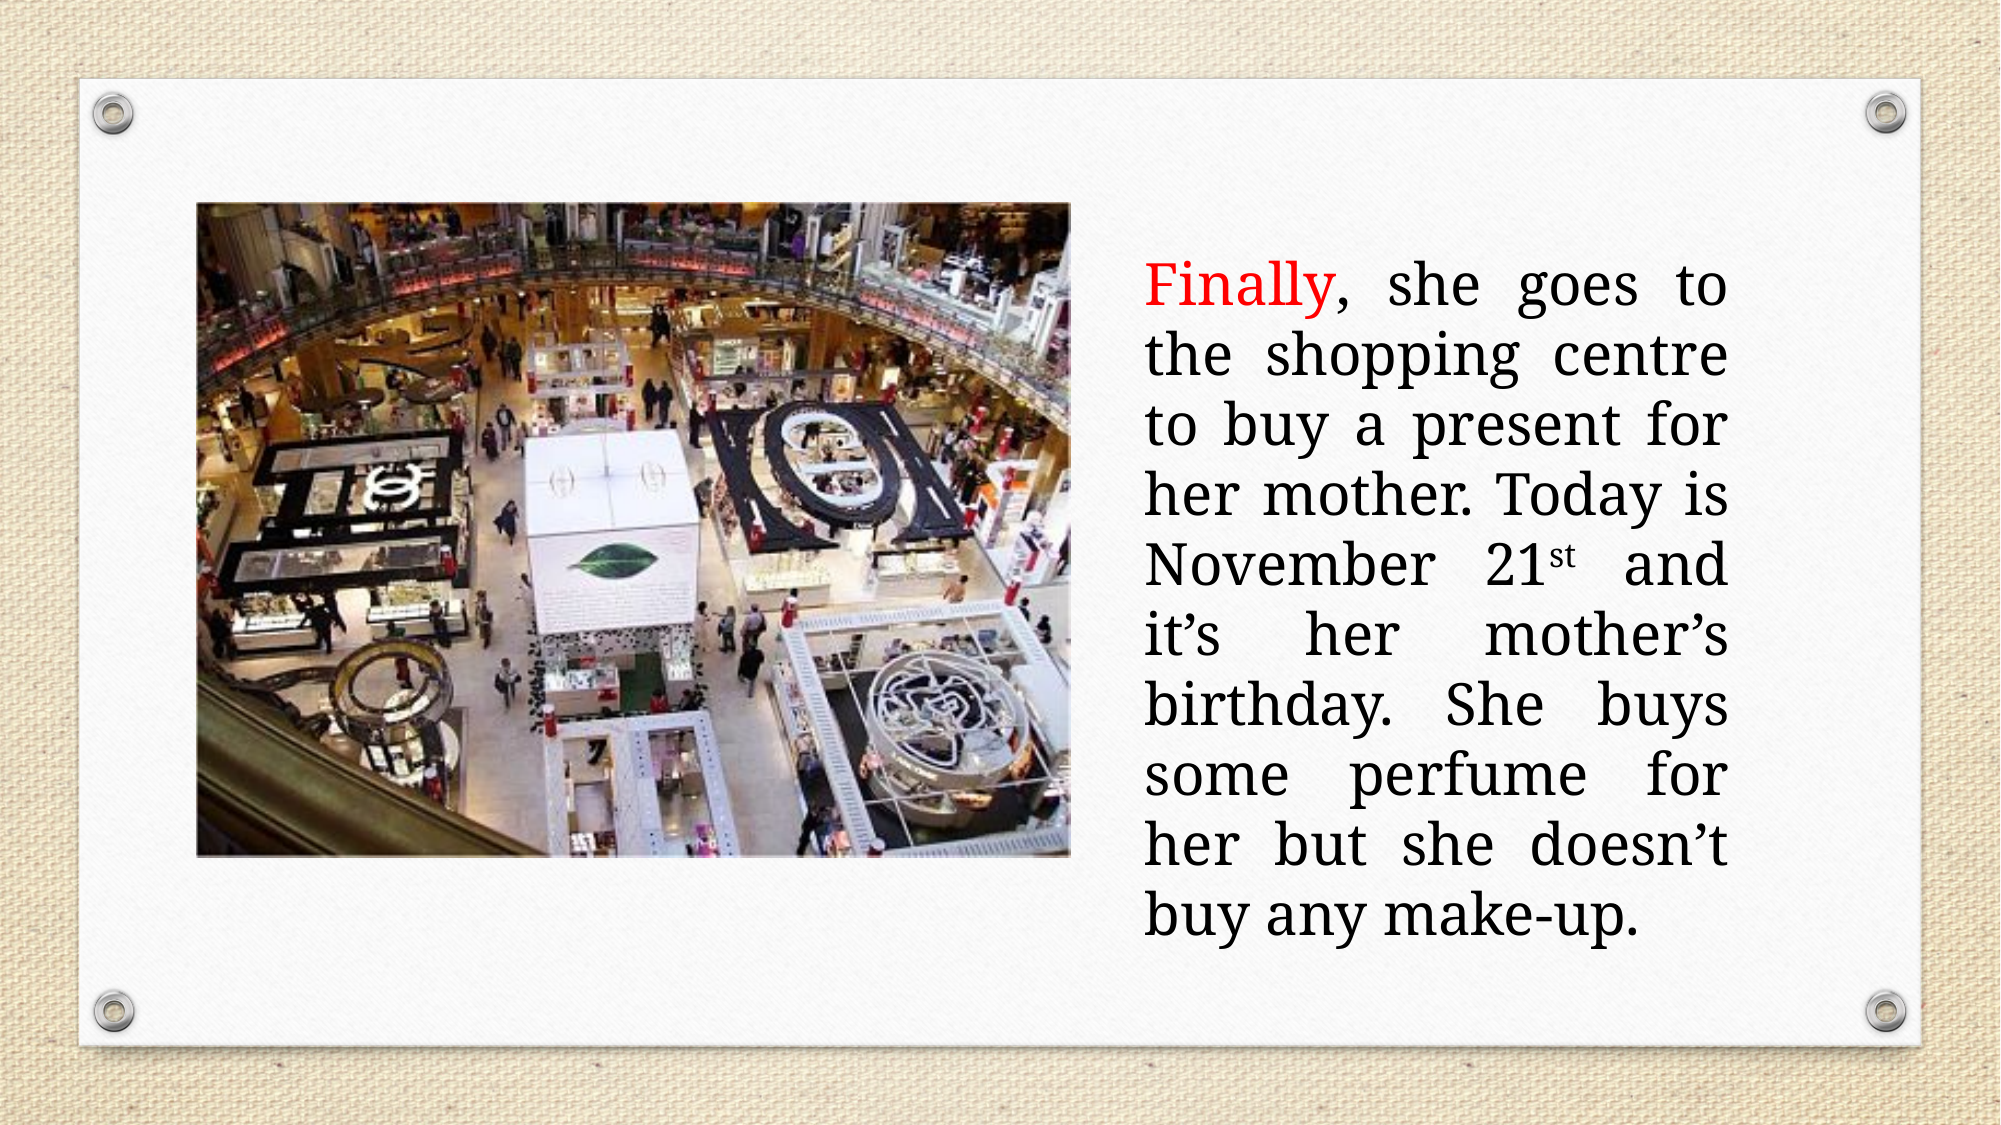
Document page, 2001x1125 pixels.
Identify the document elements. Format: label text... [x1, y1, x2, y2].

picture [0, 0, 2001, 1125]
text_box Finally, she goes to the shopping centre to buy a present for her mother. Today is November 21st and it’s her mother’s birthday. She buys some perfume for her but she doesn’t buy any make-up. [1129, 239, 1745, 955]
